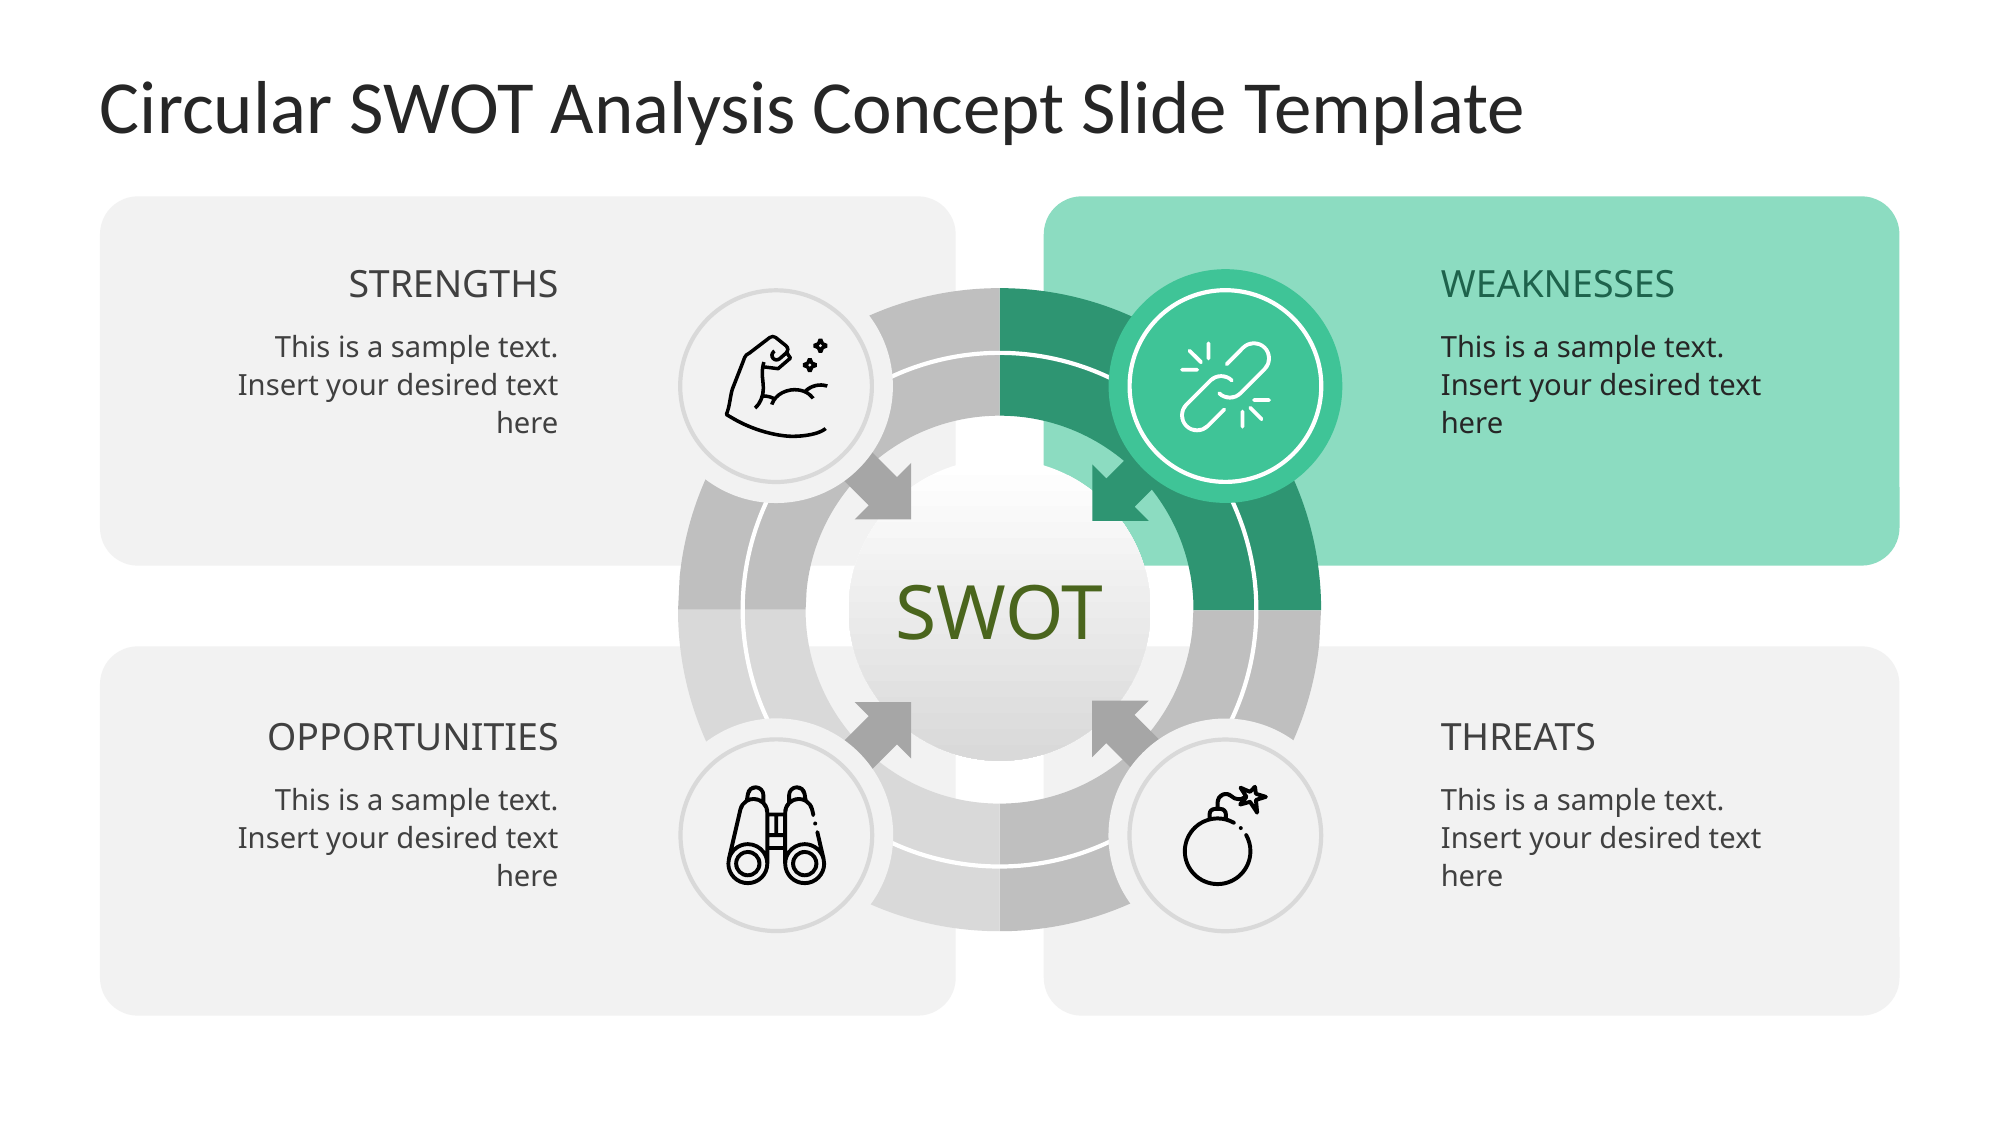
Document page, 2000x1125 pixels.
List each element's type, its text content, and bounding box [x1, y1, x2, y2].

text_box [1001, 847, 1129, 934]
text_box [724, 333, 829, 439]
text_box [1182, 784, 1269, 887]
text_box [657, 267, 896, 506]
text_box [1090, 454, 1159, 523]
text_box SWOT [871, 546, 1128, 674]
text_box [726, 785, 827, 886]
title Circular SWOT Analysis Concept Slide Template [99, 45, 1900, 162]
text_box [1041, 194, 1902, 568]
text_box [1041, 644, 1902, 1018]
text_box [190, 259, 559, 514]
text_box [1237, 482, 1324, 610]
text_box [678, 288, 874, 485]
text_box [1002, 286, 1130, 373]
text_box [1090, 698, 1159, 767]
text_box [675, 610, 763, 740]
text_box [870, 286, 1002, 372]
text_box [1237, 608, 1324, 739]
text_box [872, 847, 1002, 934]
text_box [97, 644, 958, 1018]
text_box [740, 485, 874, 736]
text_box [876, 734, 1127, 869]
text_box [678, 737, 875, 934]
text_box [846, 456, 1153, 763]
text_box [1178, 339, 1273, 433]
text_box [657, 716, 896, 955]
text_box [1126, 486, 1259, 736]
text_box [1106, 716, 1345, 955]
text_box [190, 712, 559, 967]
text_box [1440, 712, 1809, 967]
text_box [675, 481, 762, 612]
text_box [1440, 259, 1809, 514]
text_box [1127, 737, 1324, 934]
text_box [1127, 288, 1324, 484]
text_box [844, 453, 914, 522]
text_box [876, 350, 1127, 485]
text_box [97, 194, 958, 568]
text_box [1106, 267, 1345, 506]
text_box [844, 699, 914, 769]
